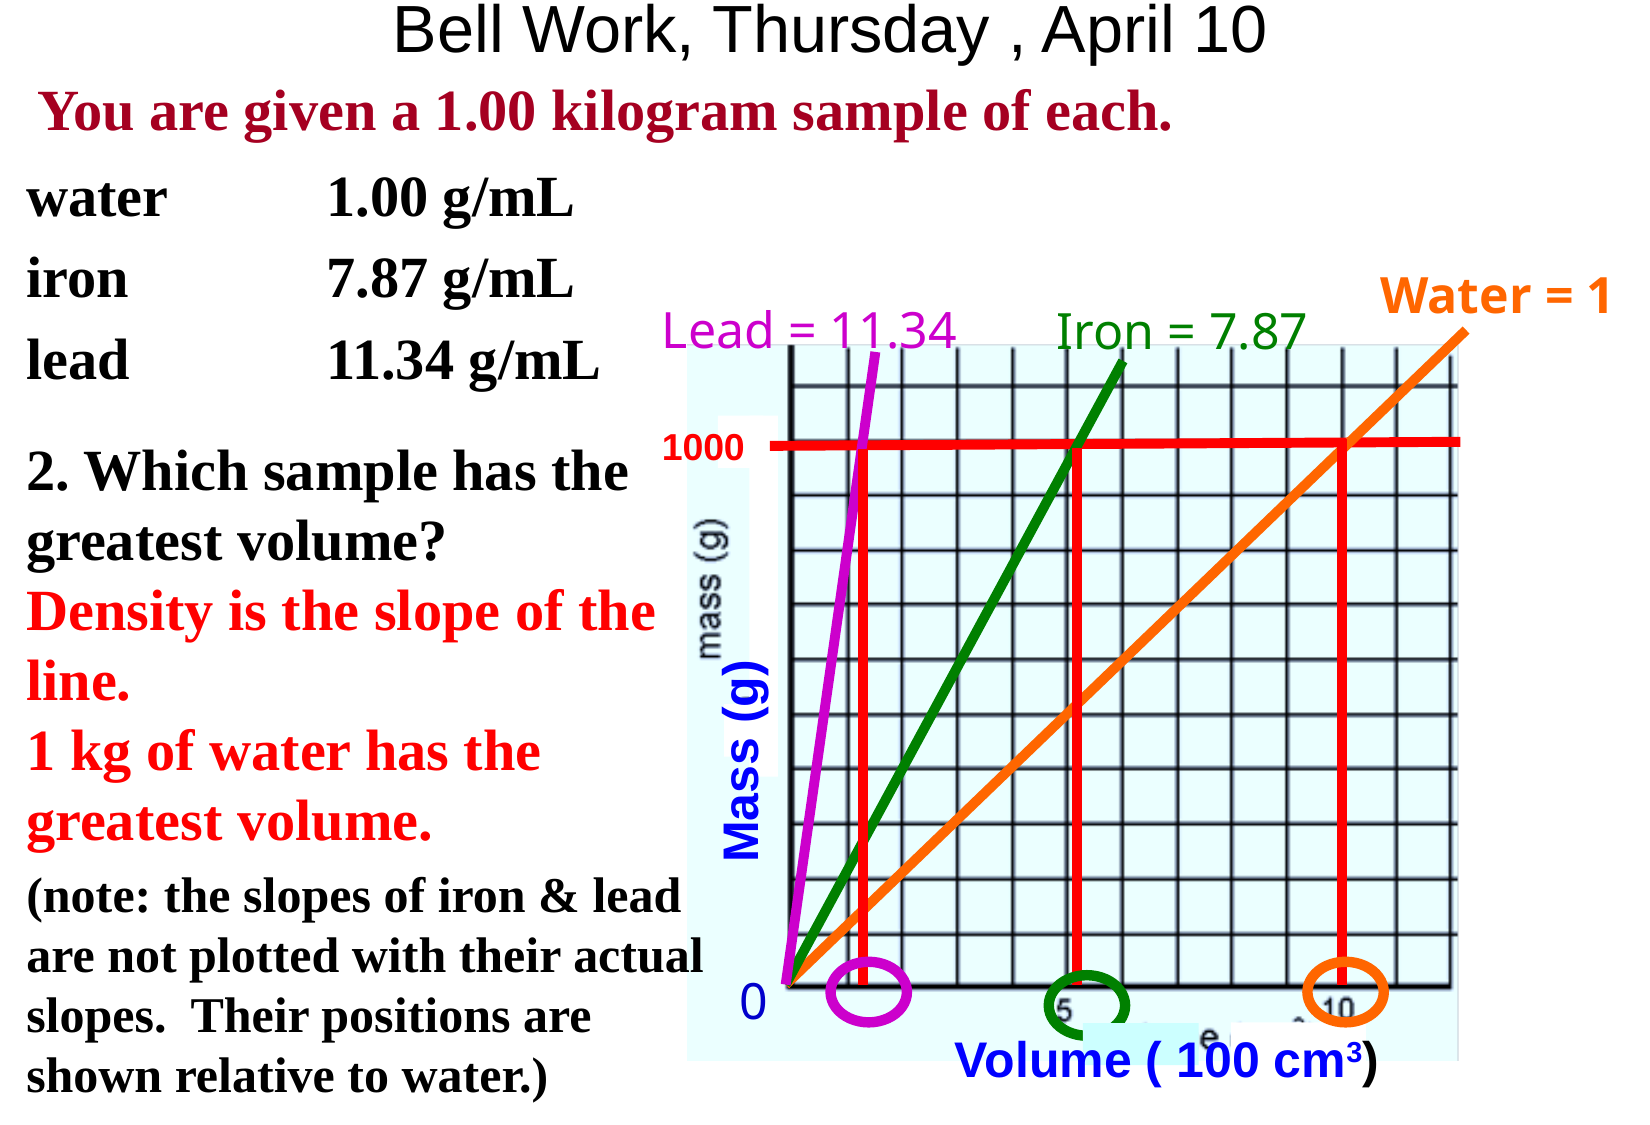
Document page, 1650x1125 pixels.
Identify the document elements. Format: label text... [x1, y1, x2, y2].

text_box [769, 441, 779, 447]
text_box Iron = 7.87 [1042, 292, 1366, 328]
text_box 1000 [647, 415, 682, 476]
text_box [880, 360, 1124, 985]
text_box Volume ( 100 cm3) [940, 1070, 1461, 1095]
text_box Lead = 11.34 [647, 291, 1042, 367]
text_box water 1.00 g/mL iron 7.87 g/mL lead 11.34 g/mL 2. Which sample has the greatest volume? Density is the slope of the line. 1 kg of water has the greatest volume. (note: the slopes of iron & lead are not plotted with their actual slopes. Their positions are shown relative to water.) . [11, 150, 739, 1125]
text_box You are given a 1.00 kilogram sample of each. [22, 64, 1430, 150]
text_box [785, 329, 1467, 985]
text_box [785, 351, 876, 985]
text_box Water = 1 [1365, 256, 1650, 332]
title Bell Work, Thursday , April 10 [88, 0, 1573, 52]
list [687, 343, 1461, 1062]
